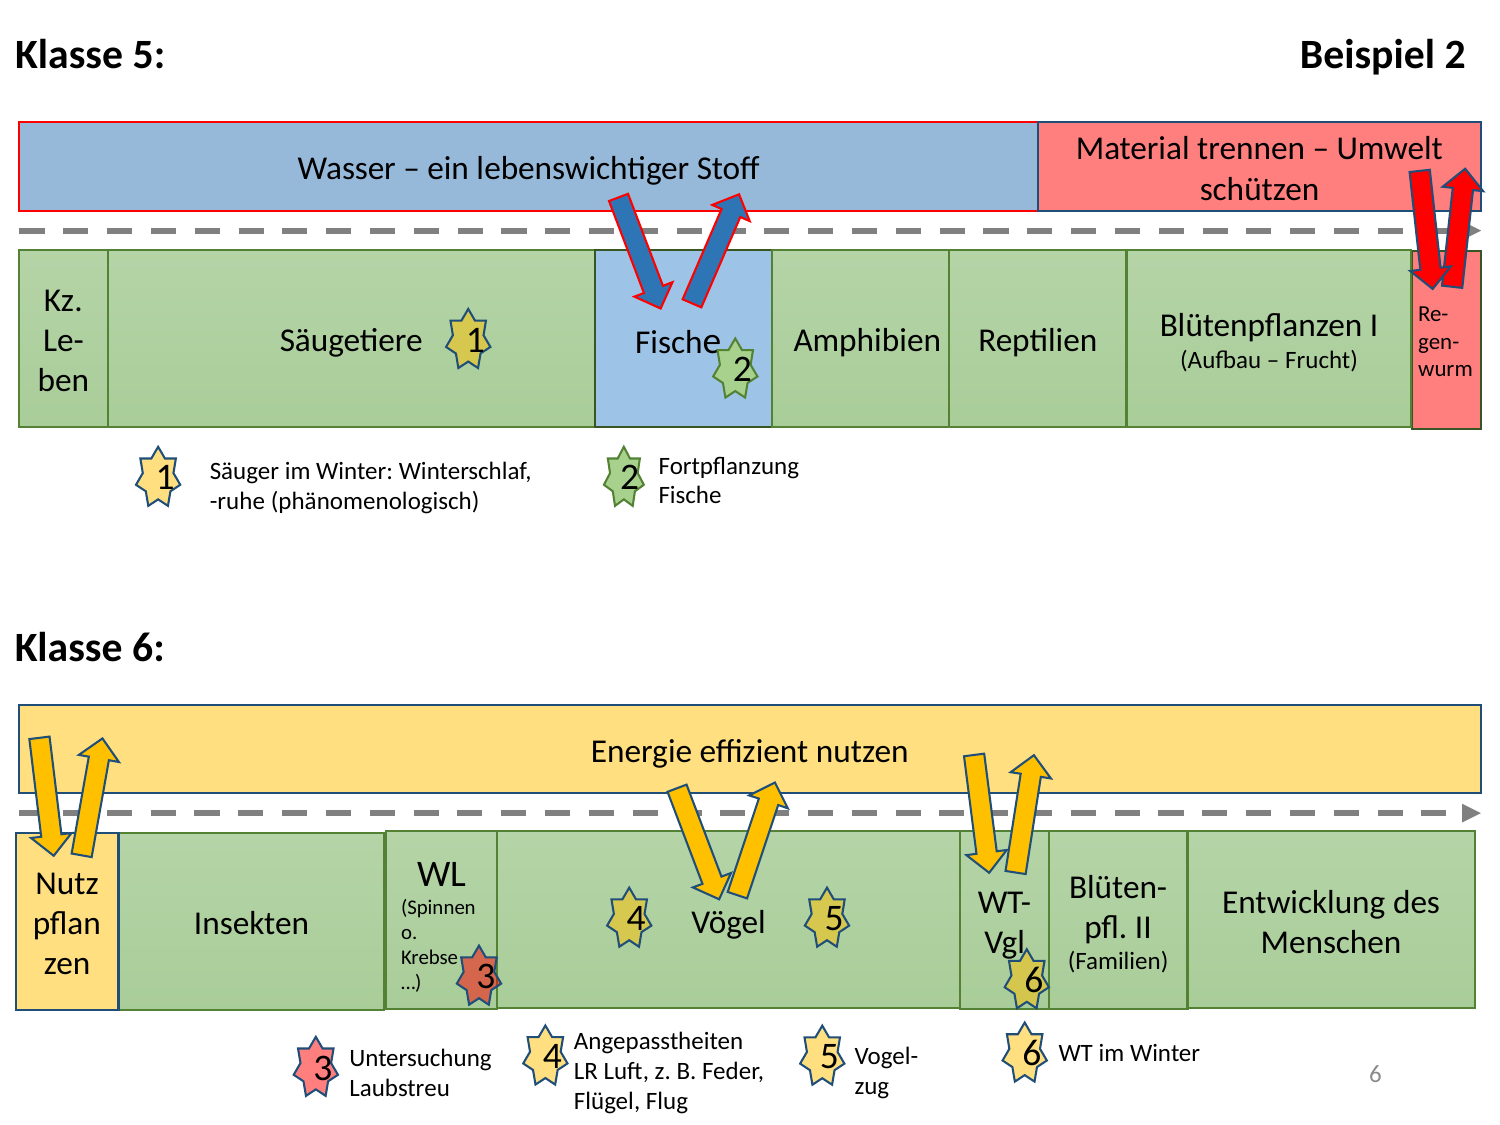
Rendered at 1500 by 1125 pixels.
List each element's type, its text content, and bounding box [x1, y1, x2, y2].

text_box Energie effizient nutzen [19, 704, 1481, 794]
text_box [709, 192, 752, 230]
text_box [523, 1017, 780, 1124]
text_box 3 [455, 943, 503, 1007]
text_box Wasser – ein lebenswichtiger Stoff [19, 122, 1038, 211]
text_box [1440, 167, 1486, 230]
text_box Klasse 5: [0, 19, 207, 85]
text_box [28, 735, 60, 813]
text_box Klasse 6: [0, 612, 211, 678]
text_box Nutzpflanzen [15, 832, 119, 1010]
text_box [293, 1033, 523, 1110]
text_box [746, 781, 790, 813]
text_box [135, 446, 560, 523]
text_box Vögel [497, 831, 960, 1009]
text_box 5 [804, 886, 850, 948]
text_box [607, 192, 643, 230]
text_box Material trennen – Umwelt schützen [1038, 122, 1482, 211]
text_box WL (Spinnen o. Krebse …) [386, 831, 497, 1009]
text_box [1002, 1022, 1283, 1082]
text_box 1 [444, 306, 492, 370]
text_box Reptilien [949, 249, 1126, 428]
text_box Beispiel 2 [1279, 19, 1481, 85]
text_box Kz. Le-ben [19, 249, 107, 428]
text_box [963, 814, 1007, 875]
text_box [681, 231, 736, 309]
text_box [1004, 814, 1037, 876]
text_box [603, 441, 869, 518]
text_box Amphibien [772, 249, 949, 428]
text_box [70, 814, 101, 859]
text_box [800, 1025, 938, 1109]
text_box Blüten-pfl. II (Familien) [1048, 831, 1188, 1009]
text_box Insekten [119, 832, 385, 1010]
text_box WT-Vgl [960, 831, 1048, 1009]
text_box [1407, 231, 1454, 291]
text_box [1008, 753, 1054, 813]
text_box [1440, 231, 1470, 290]
text_box Re-gen- wurm [1412, 251, 1482, 429]
text_box Blütenpflanzen I (Aufbau – Frucht) [1126, 249, 1412, 428]
text_box Säugetiere [107, 249, 594, 428]
text_box [674, 814, 733, 901]
text_box 6 [1003, 948, 1050, 1010]
text_box [1408, 168, 1438, 230]
text_box [726, 814, 777, 900]
text_box 2 [711, 336, 759, 400]
text_box Fische [594, 249, 772, 428]
text_box [76, 736, 122, 813]
slide_number 6 [1059, 1042, 1397, 1103]
text_box 4 [605, 885, 653, 949]
text_box [666, 783, 699, 813]
text_box Entwicklung des Menschen [1188, 831, 1475, 1009]
text_box [619, 231, 675, 310]
text_box [28, 814, 74, 858]
text_box [962, 752, 993, 813]
